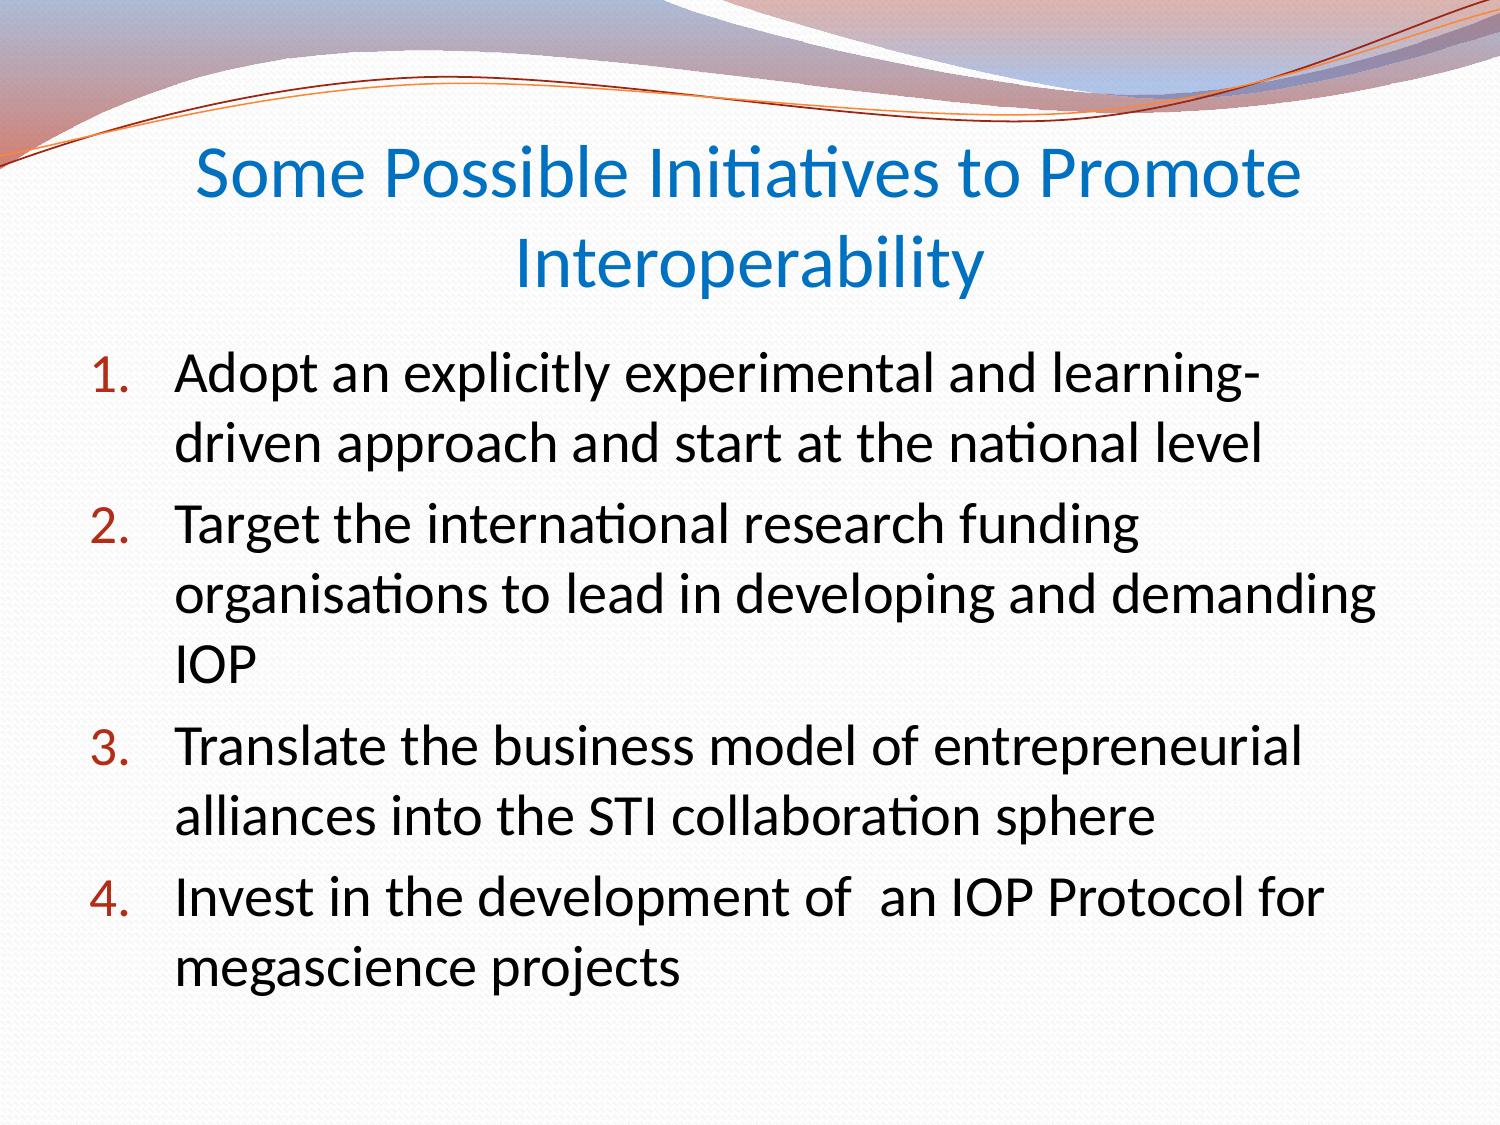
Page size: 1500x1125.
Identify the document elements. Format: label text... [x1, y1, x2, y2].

list Adopt an explicitly experimental and learning-driven approach and start at the national level Target the international research funding organisations to lead in developing and demanding IOP Translate the business model of entrepreneurial alliances into the STI collaboration sphere Invest in the development of an IOP Protocol for megascience projects [75, 326, 1425, 1038]
title Some Possible Initiatives to Promote Interoperability [75, 115, 1425, 303]
